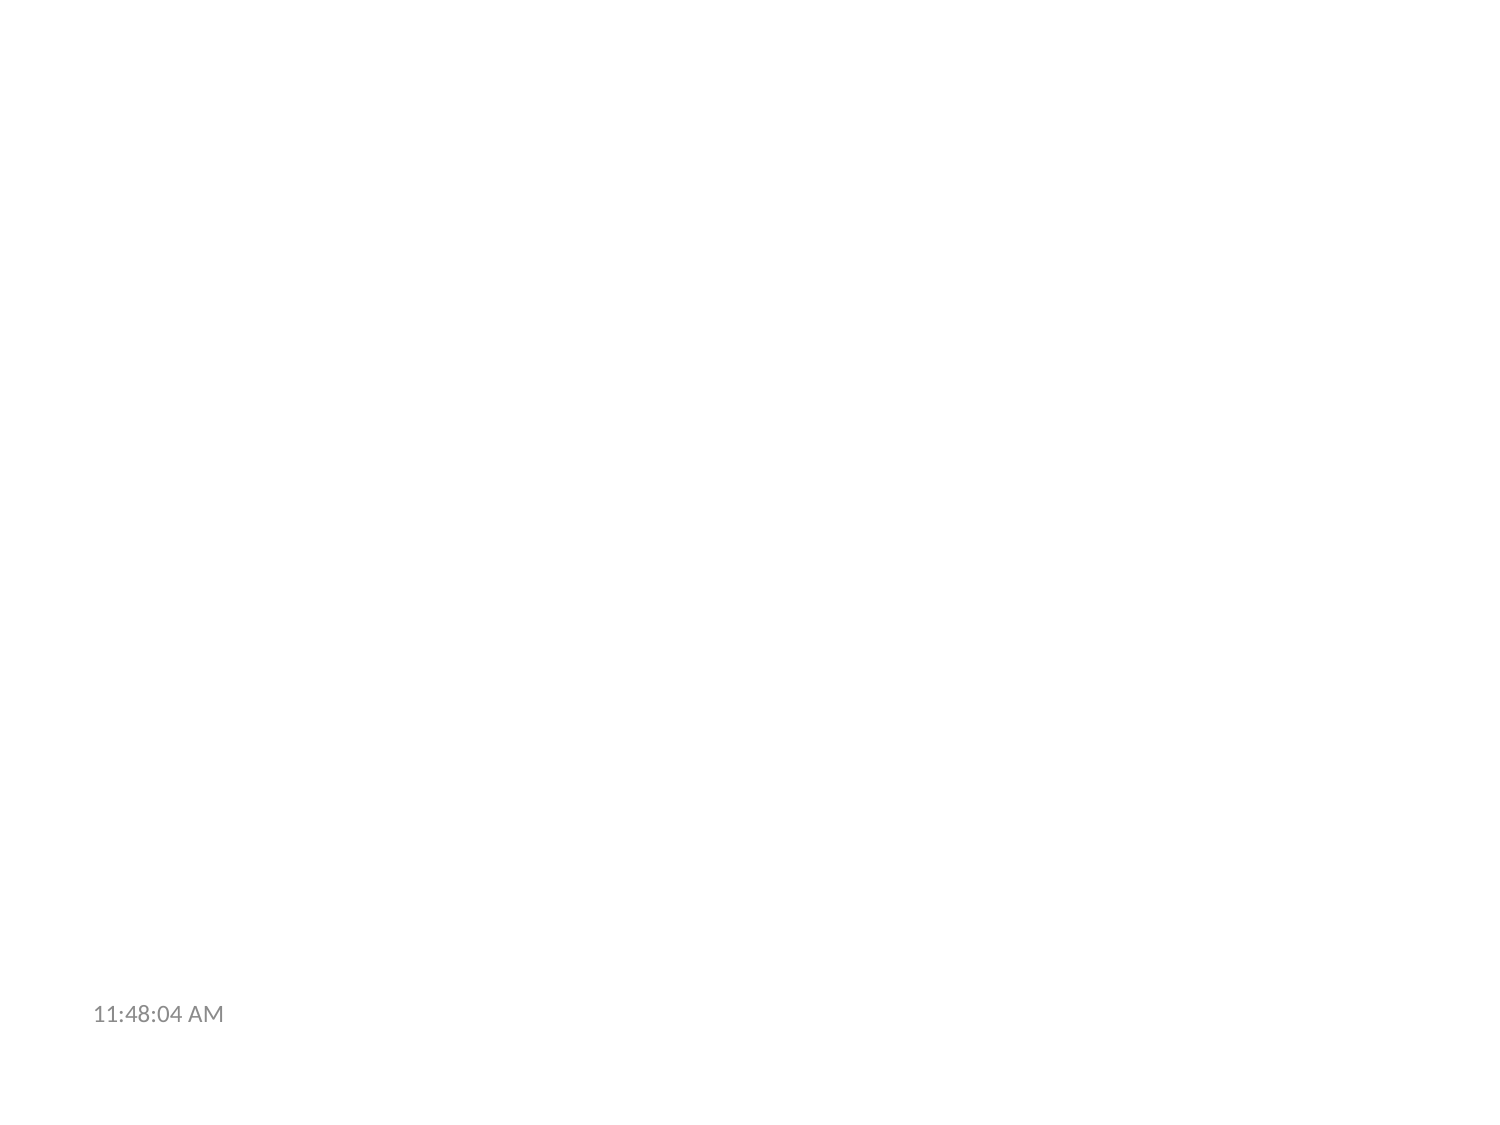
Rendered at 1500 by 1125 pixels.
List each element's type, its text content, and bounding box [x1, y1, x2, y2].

text_box 3:35:09 PM [77, 982, 428, 1043]
